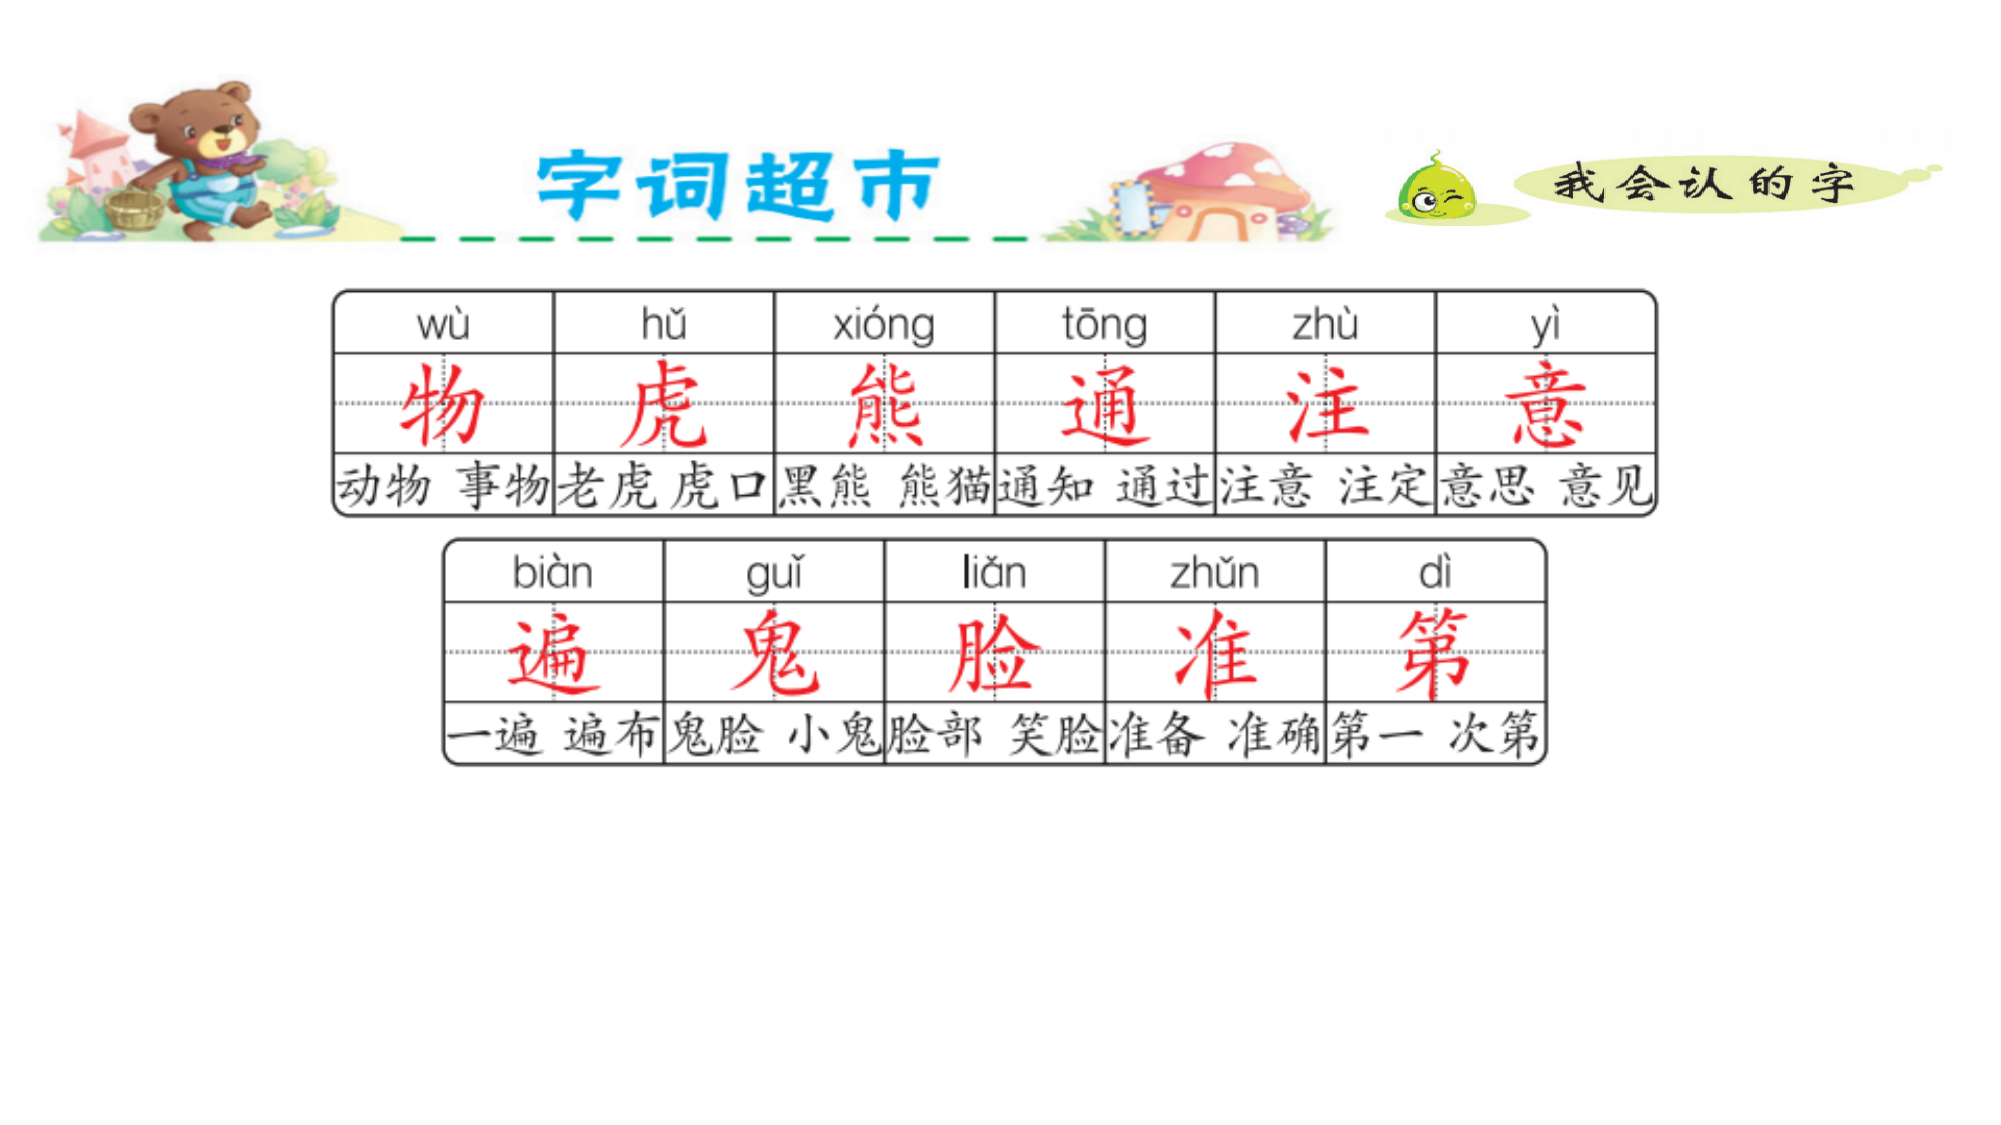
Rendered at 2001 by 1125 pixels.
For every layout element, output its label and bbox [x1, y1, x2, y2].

picture [0, 74, 1974, 268]
picture [299, 274, 1703, 780]
